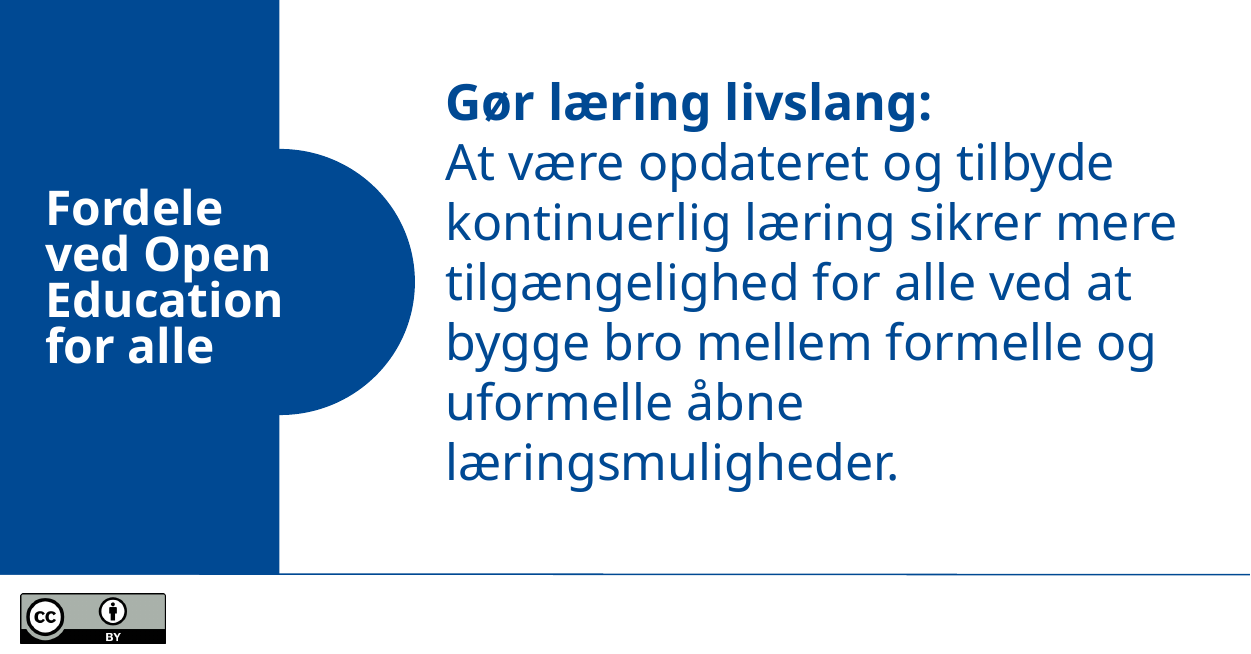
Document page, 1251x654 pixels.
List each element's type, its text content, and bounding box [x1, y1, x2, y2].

text_box Gør læring livslang: At være opdateret og tilbyde kontinuerlig læring sikrer mere tilgængelighed for alle ved at bygge bro mellem formelle og uformelle åbne læringsmuligheder. [430, 55, 1250, 506]
text_box Fordele ved Open Education for alle [30, 173, 400, 388]
picture [20, 592, 166, 645]
text_box [0, 582, 1250, 654]
text_box [203, 148, 358, 173]
text_box [0, 0, 280, 573]
text_box [198, 388, 362, 416]
text_box [400, 221, 415, 343]
